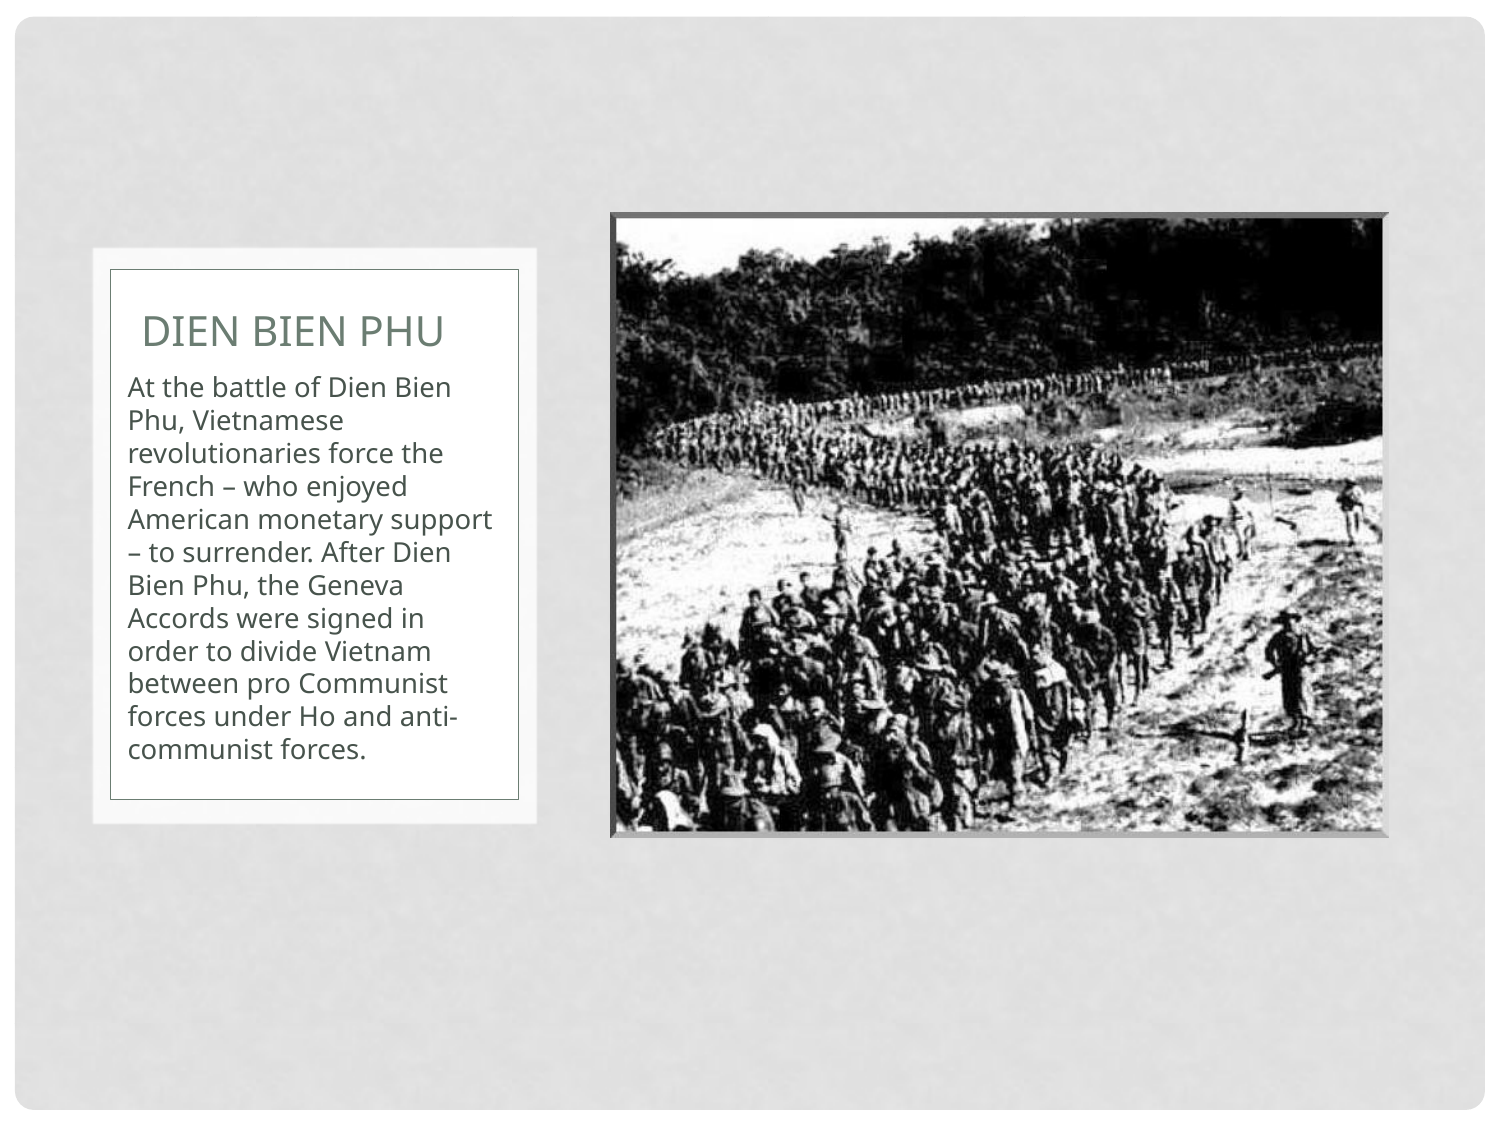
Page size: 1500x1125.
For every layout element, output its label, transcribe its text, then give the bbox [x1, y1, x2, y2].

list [610, 212, 1390, 838]
title Dien Bien Phu [126, 284, 504, 363]
list At the battle of Dien Bien Phu, Vietnamese revolutionaries force the French – who enjoyed American monetary support – to surrender. After Dien Bien Phu, the Geneva Accords were signed in order to divide Vietnam between pro Communist forces under Ho and anti-communist forces. [112, 362, 513, 800]
